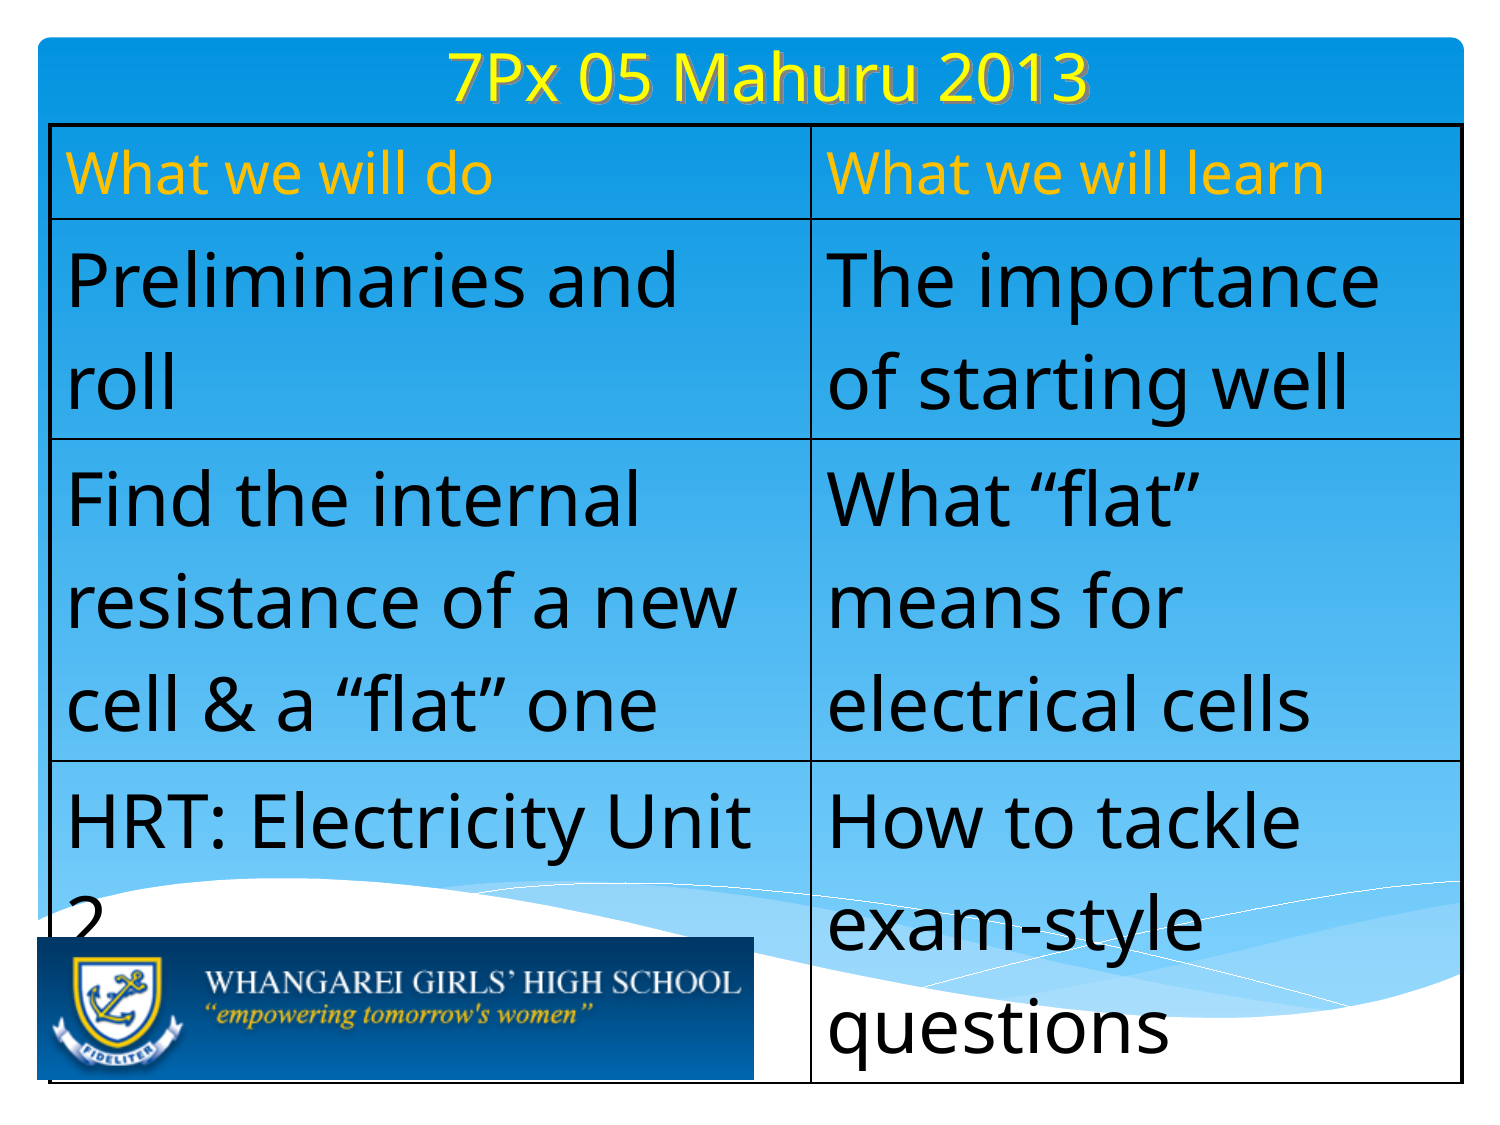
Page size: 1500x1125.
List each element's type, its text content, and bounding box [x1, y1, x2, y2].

text_box 7Px 05 Mahuru 2013 [162, 24, 1375, 123]
table_cell The importance of starting well [812, 220, 1460, 438]
table_cell Find the internal resistance of a new cell & a “flat” one [52, 440, 810, 760]
table_cell HRT: Electricity Unit 2 [52, 762, 810, 1082]
table_header What we will learn [812, 127, 1460, 218]
table_cell What “flat” means for electrical cells [812, 440, 1460, 760]
table_cell Preliminaries and roll [52, 220, 810, 438]
picture [37, 937, 754, 1080]
table_header What we will do [52, 127, 810, 218]
table_cell How to tackle exam-style questions [812, 762, 1460, 1082]
